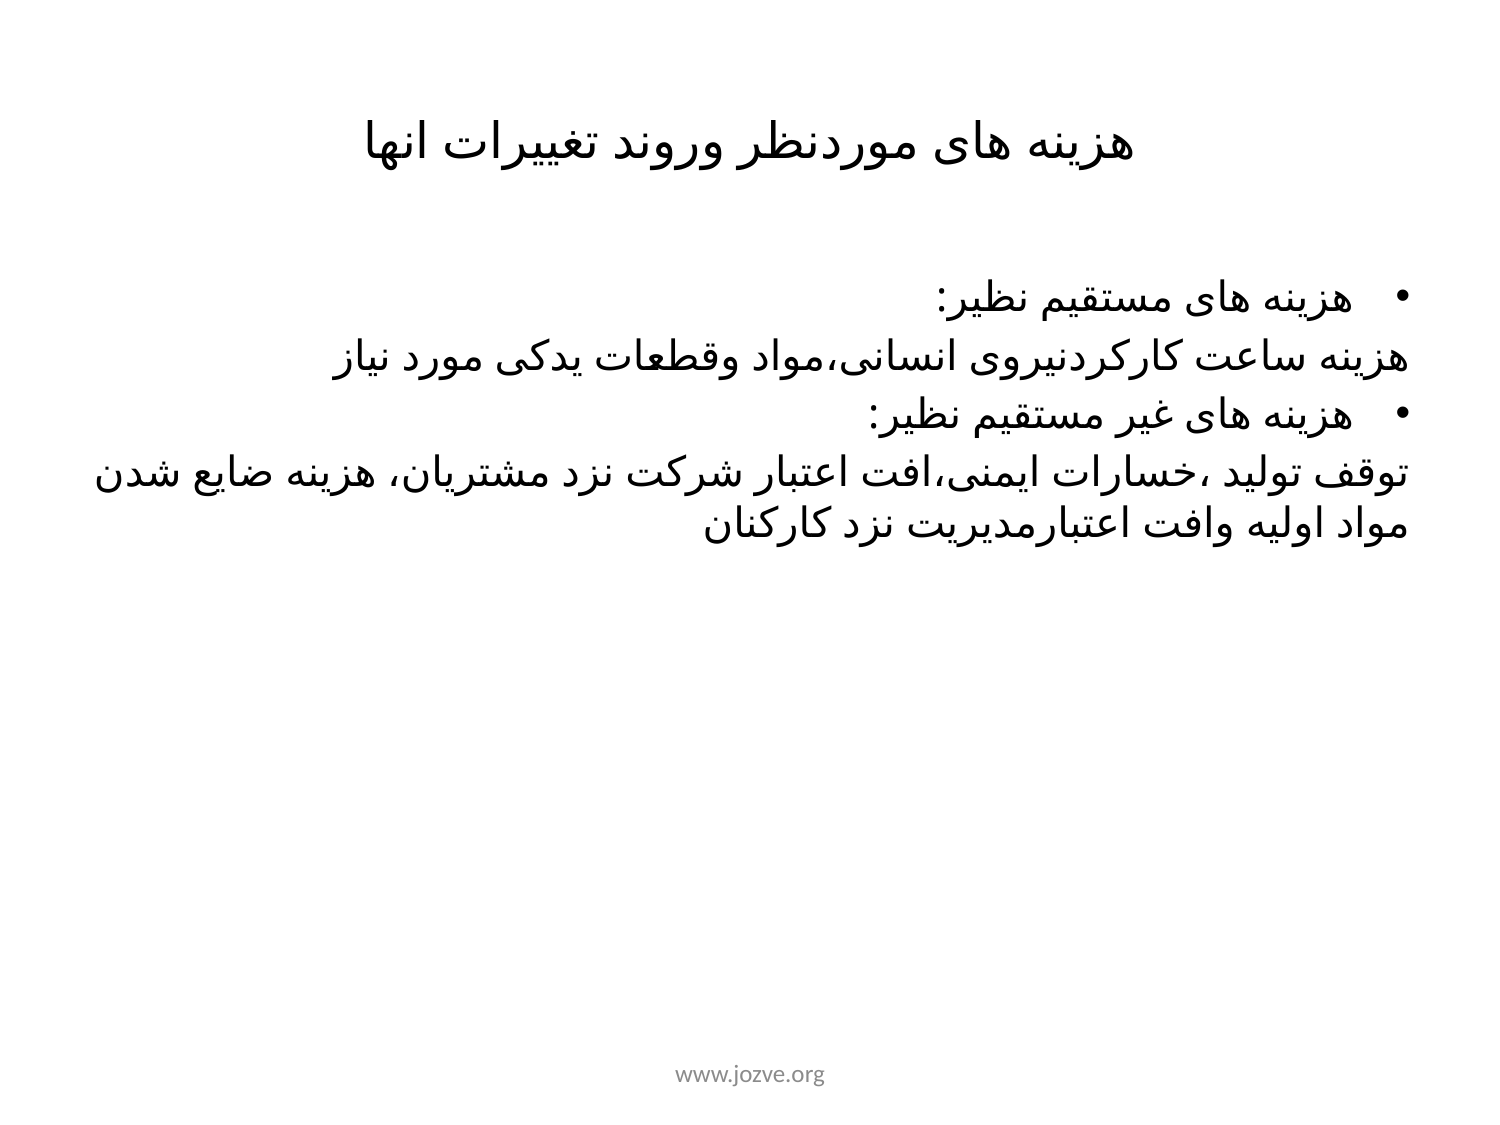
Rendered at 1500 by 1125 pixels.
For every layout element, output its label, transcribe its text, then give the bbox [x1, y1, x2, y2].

list هزینه های مستقیم نظیر: هزینه ساعت کارکردنیروی انسانی،مواد وقطعات یدکی مورد نیاز هزینه های غیر مستقیم نظیر: توقف تولید ،خسارات ایمنی،افت اعتبار شرکت نزد مشتریان، هزینه ضایع شدن مواد اولیه وافت اعتبارمدیریت نزد کارکنان [75, 262, 1425, 1005]
footer www.jozve.org [512, 1042, 988, 1103]
title هزینه های موردنظر وروند تغییرات انها [75, 45, 1425, 233]
